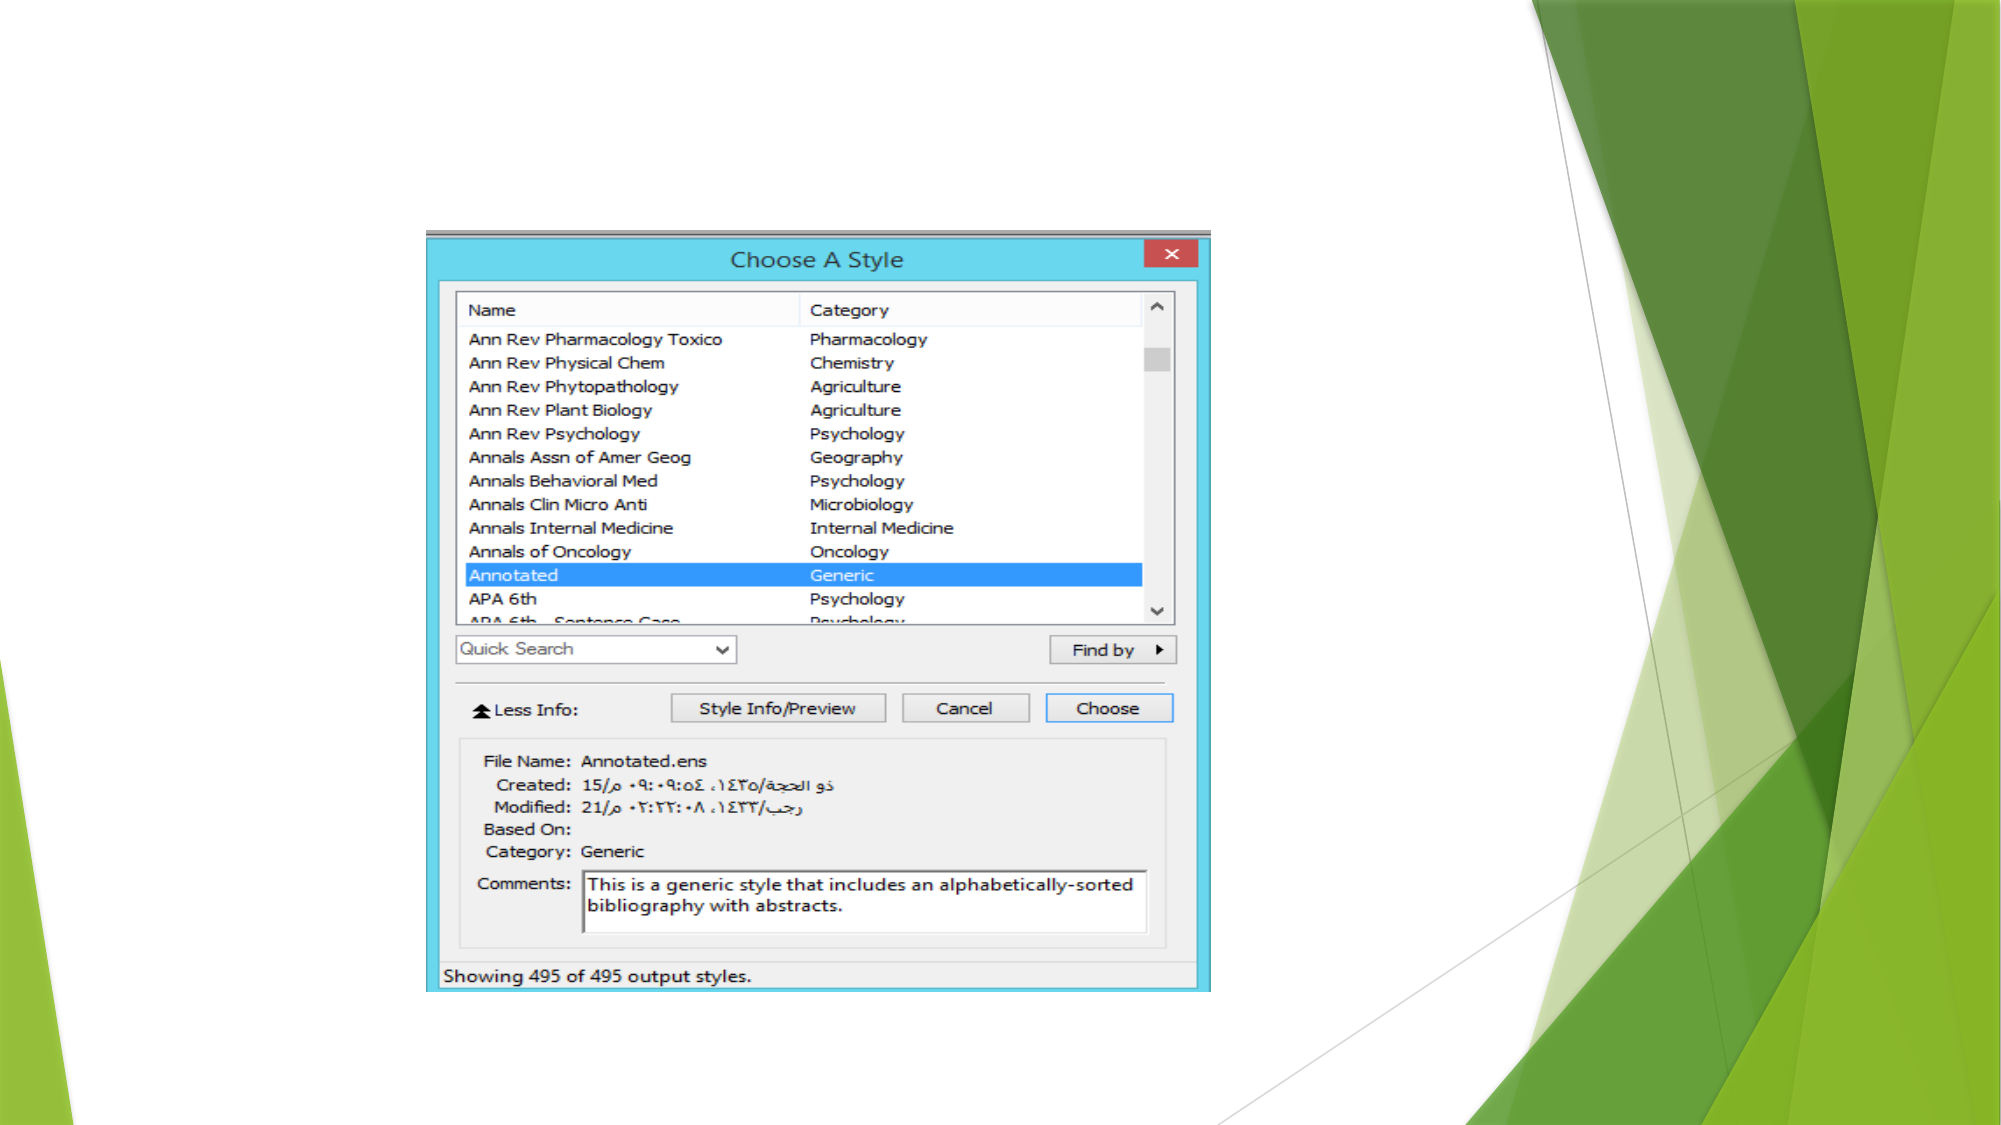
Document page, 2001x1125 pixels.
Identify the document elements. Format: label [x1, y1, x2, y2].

list [426, 229, 1211, 992]
